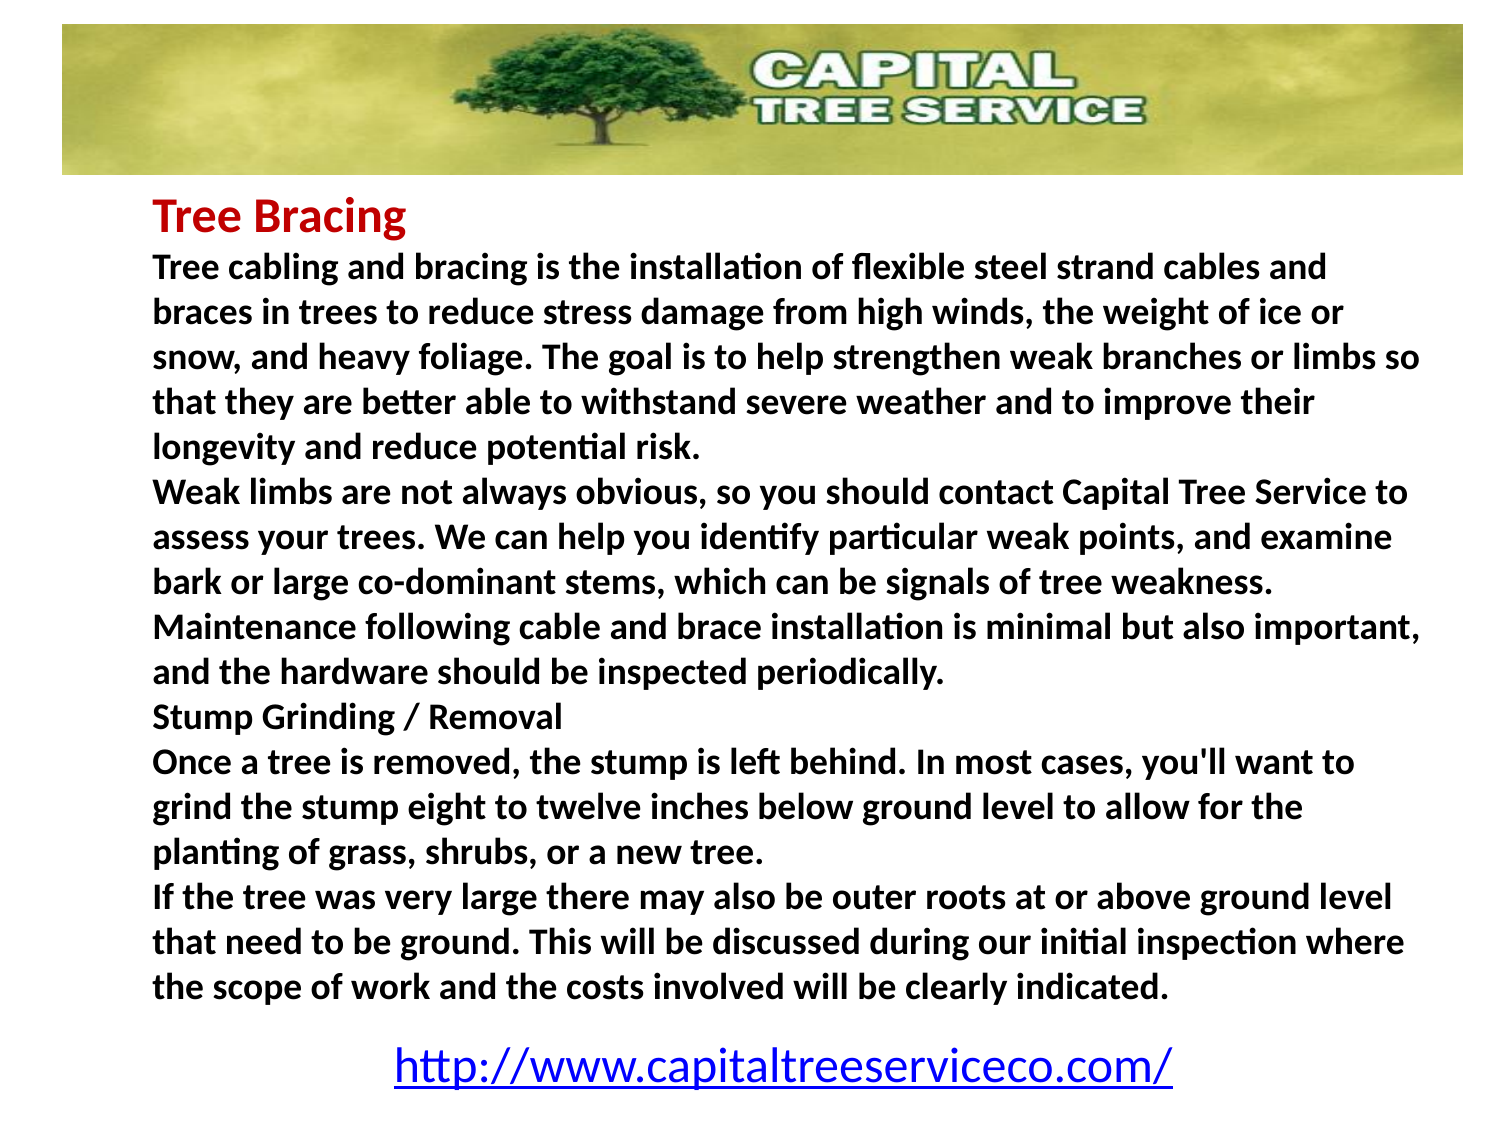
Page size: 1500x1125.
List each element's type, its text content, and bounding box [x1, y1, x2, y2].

text_box Tree Bracing Tree cabling and bracing is the installation of flexible steel strand cables and braces in trees to reduce stress damage from high winds, the weight of ice or snow, and heavy foliage. The goal is to help strengthen weak branches or limbs so that they are better able to withstand severe weather and to improve their longevity and reduce potential risk. Weak limbs are not always obvious, so you should contact Capital Tree Service to assess your trees. We can help you identify particular weak points, and examine bark or large co-dominant stems, which can be signals of tree weakness. Maintenance following cable and brace installation is minimal but also important, and the hardware should be inspected periodically. Stump Grinding / Removal Once a tree is removed, the stump is left behind. In most cases, you'll want to grind the stump eight to twelve inches below ground level to allow for the planting of grass, shrubs, or a new tree. If the tree was very large there may also be outer roots at or above ground level that need to be ground. This will be discussed during our initial inspection where the scope of work and the costs involved will be clearly indicated. [137, 184, 1450, 1015]
text_box http://www.capitaltreeserviceco.com/ [379, 1024, 1188, 1100]
picture [62, 24, 1463, 176]
